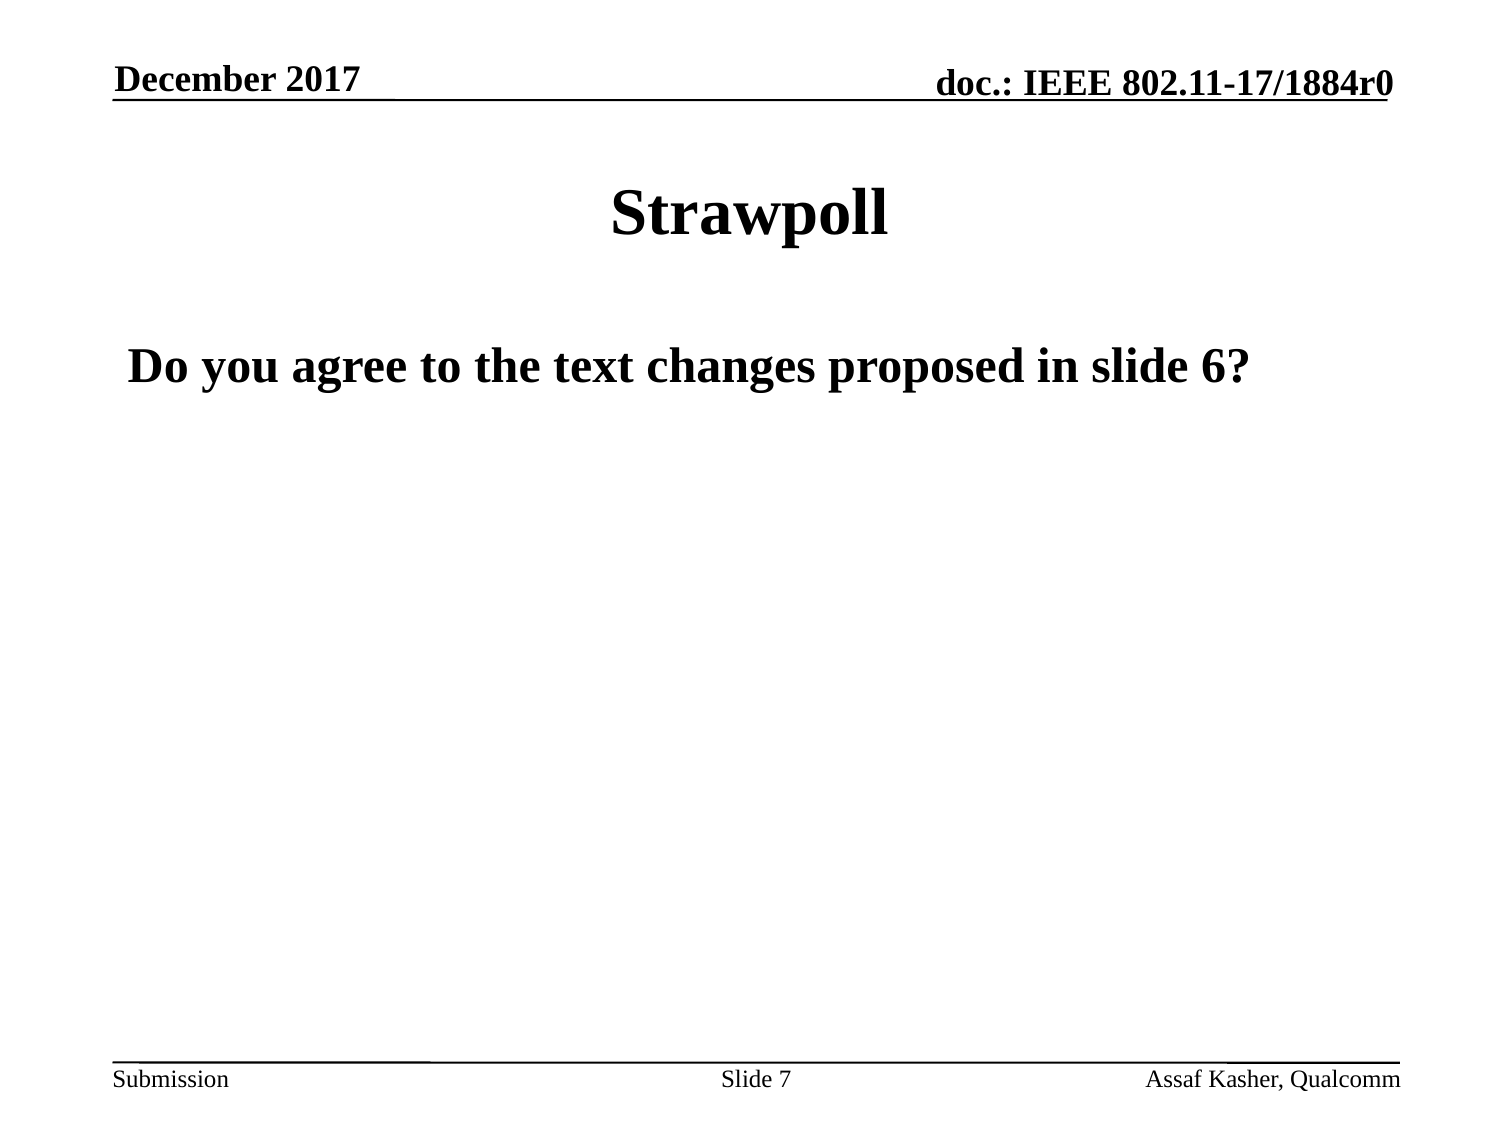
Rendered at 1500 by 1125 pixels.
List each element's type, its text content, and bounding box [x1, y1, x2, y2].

footer Assaf Kasher, Qualcomm [878, 1061, 1402, 1093]
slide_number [114, 54, 423, 100]
list Do you agree to the text changes proposed in slide 6? [112, 324, 1388, 1016]
title Strawpoll [112, 111, 1388, 303]
slide_number Slide 7 [712, 1061, 800, 1123]
